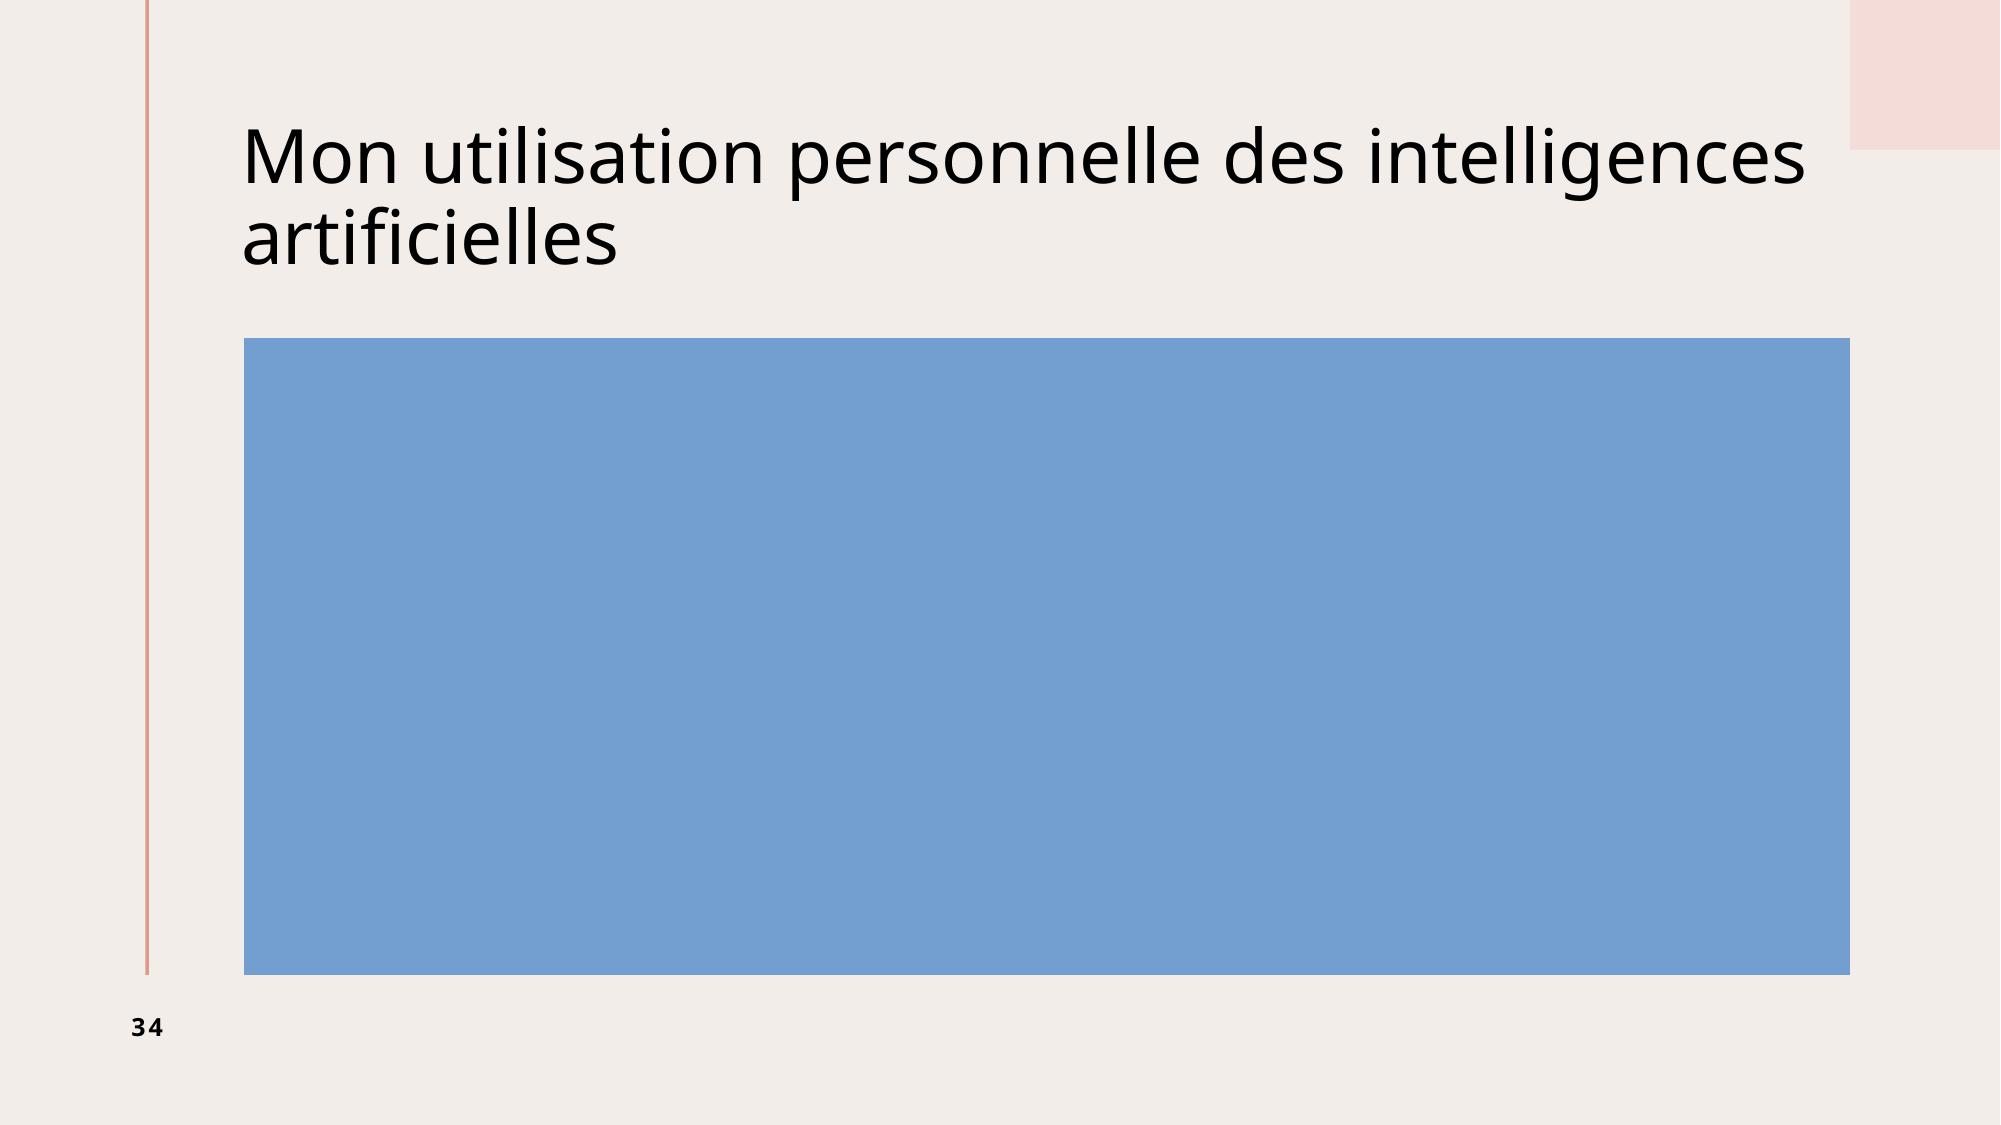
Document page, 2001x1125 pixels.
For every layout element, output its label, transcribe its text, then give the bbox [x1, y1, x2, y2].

slide_number 34 [67, 975, 227, 1082]
title Mon utilisation personnelle des intelligences artificielles [240, 82, 1850, 317]
